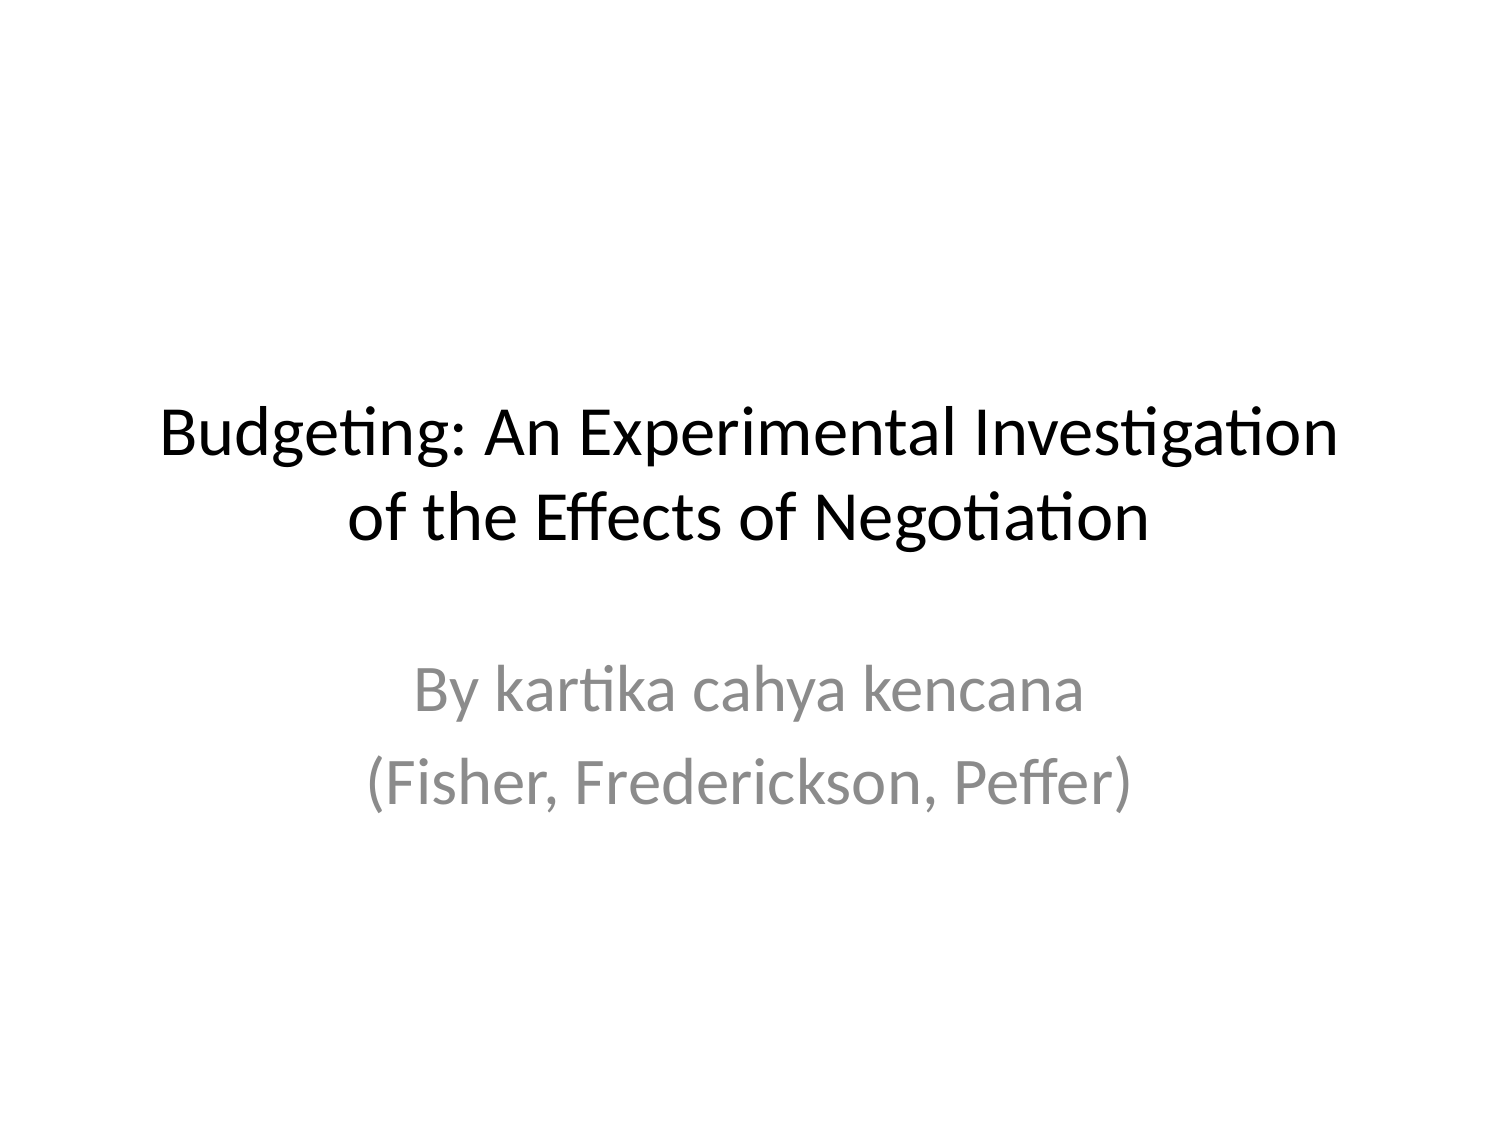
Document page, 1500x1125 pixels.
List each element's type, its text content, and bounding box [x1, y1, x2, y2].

subtitle By kartika cahya kencana (Fisher, Frederickson, Peffer) [225, 637, 1275, 925]
title Budgeting: An Experimental Investigation of the Effects of Negotiation [112, 349, 1388, 591]
